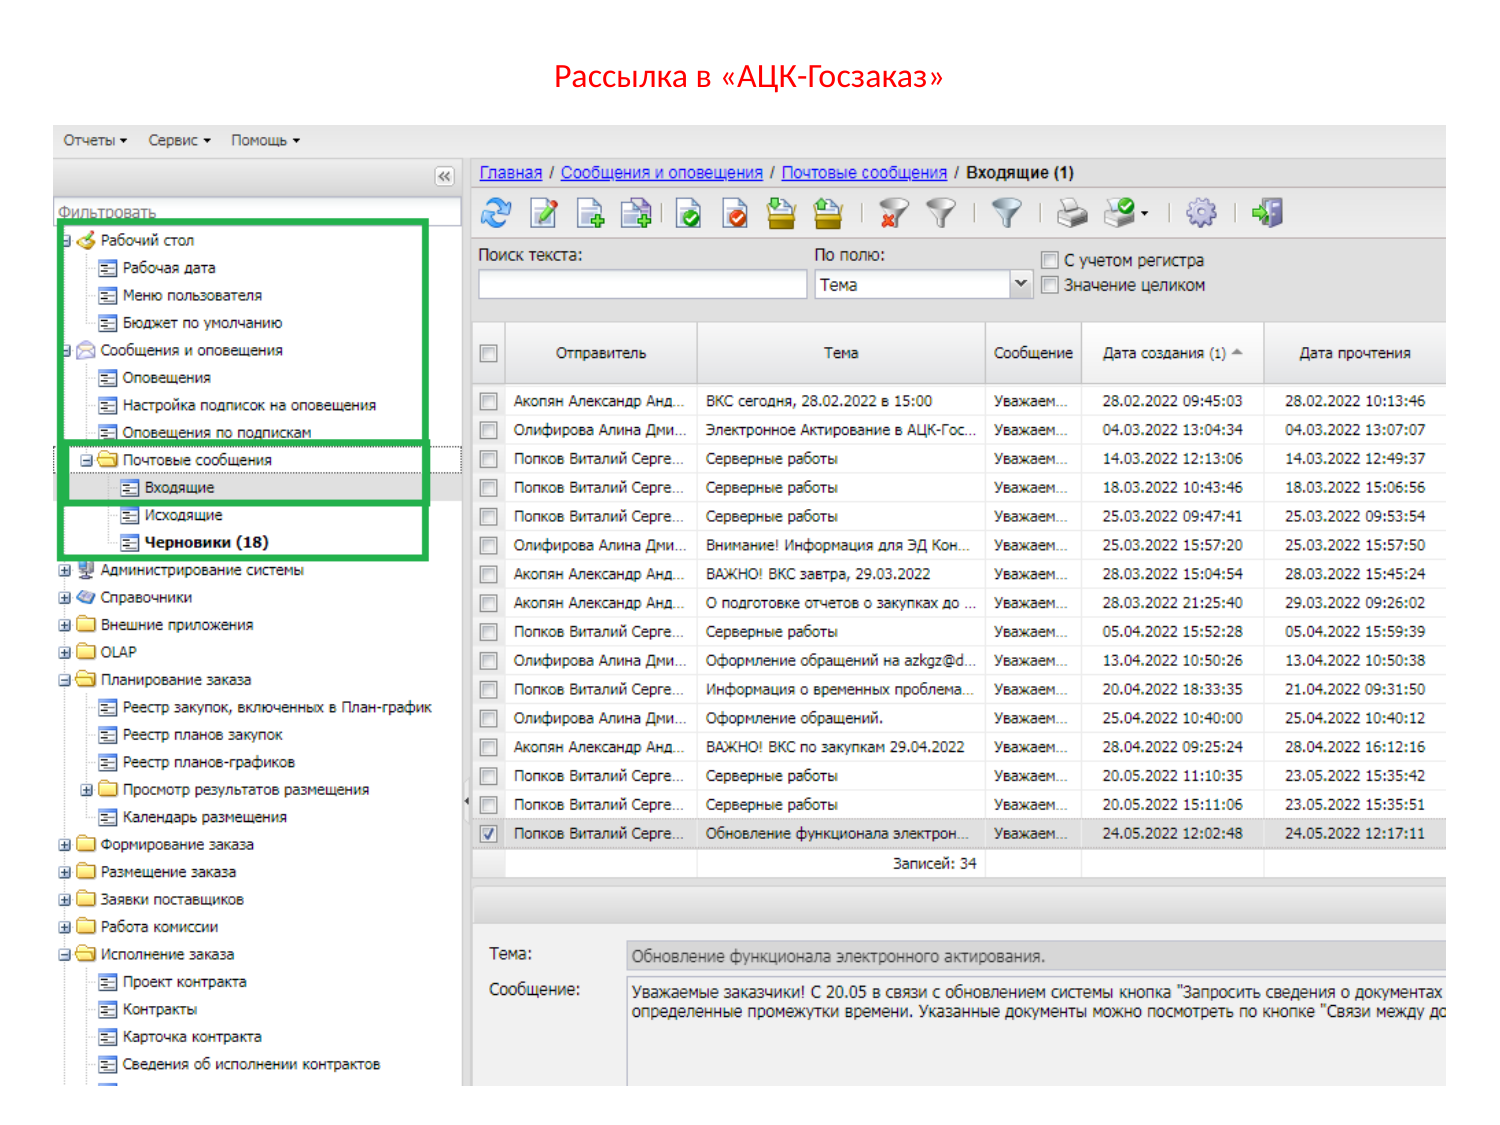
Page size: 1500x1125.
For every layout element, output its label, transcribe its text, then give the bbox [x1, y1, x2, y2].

picture [52, 125, 1446, 1086]
title Рассылка в «АЦК-Госзаказ» [75, 45, 1425, 102]
